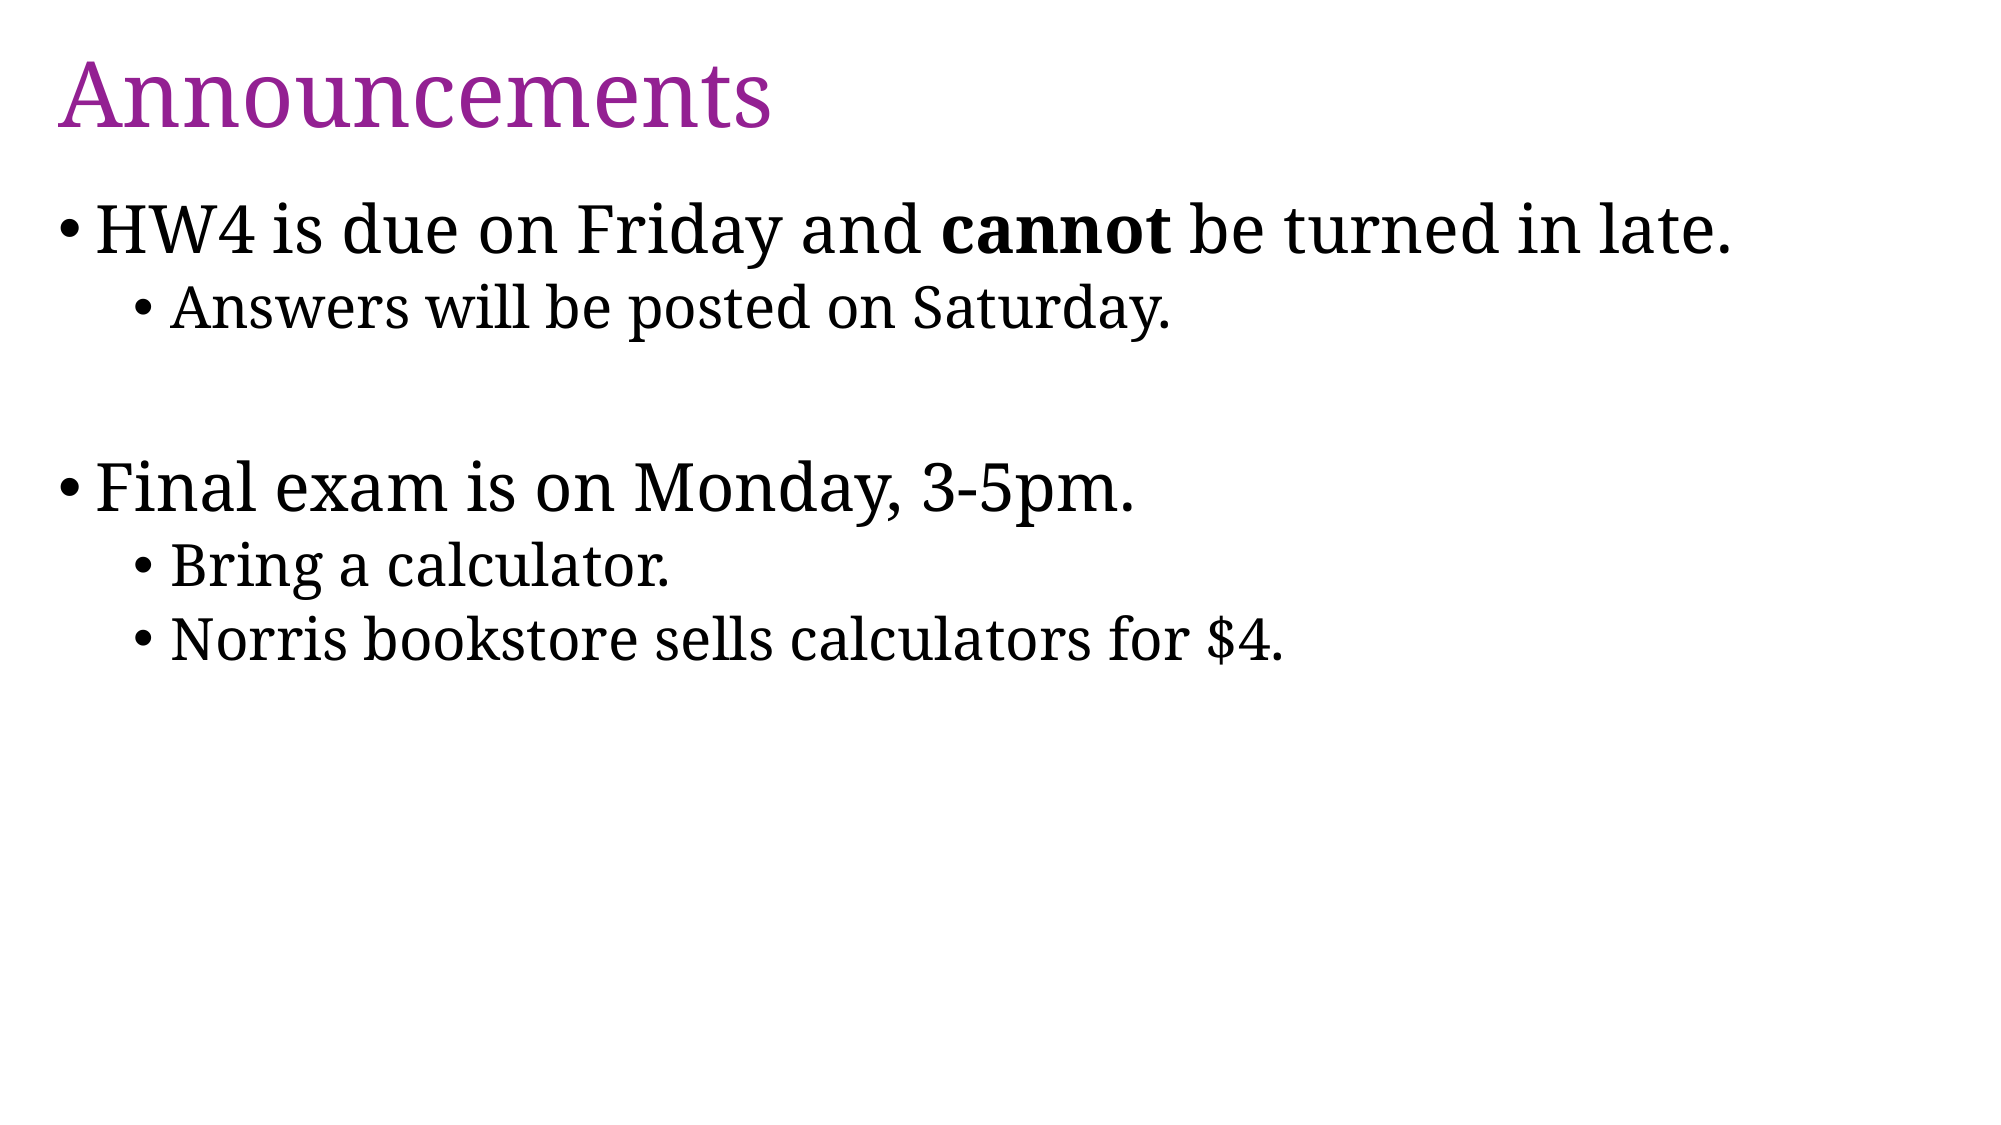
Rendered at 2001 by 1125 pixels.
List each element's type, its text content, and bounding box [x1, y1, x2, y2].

list HW4 is due on Friday and cannot be turned in late. Answers will be posted on Saturday. Final exam is on Monday, 3-5pm. Bring a calculator. Norris bookstore sells calculators for $4. [43, 188, 1953, 1106]
title Announcements [43, 25, 1953, 171]
